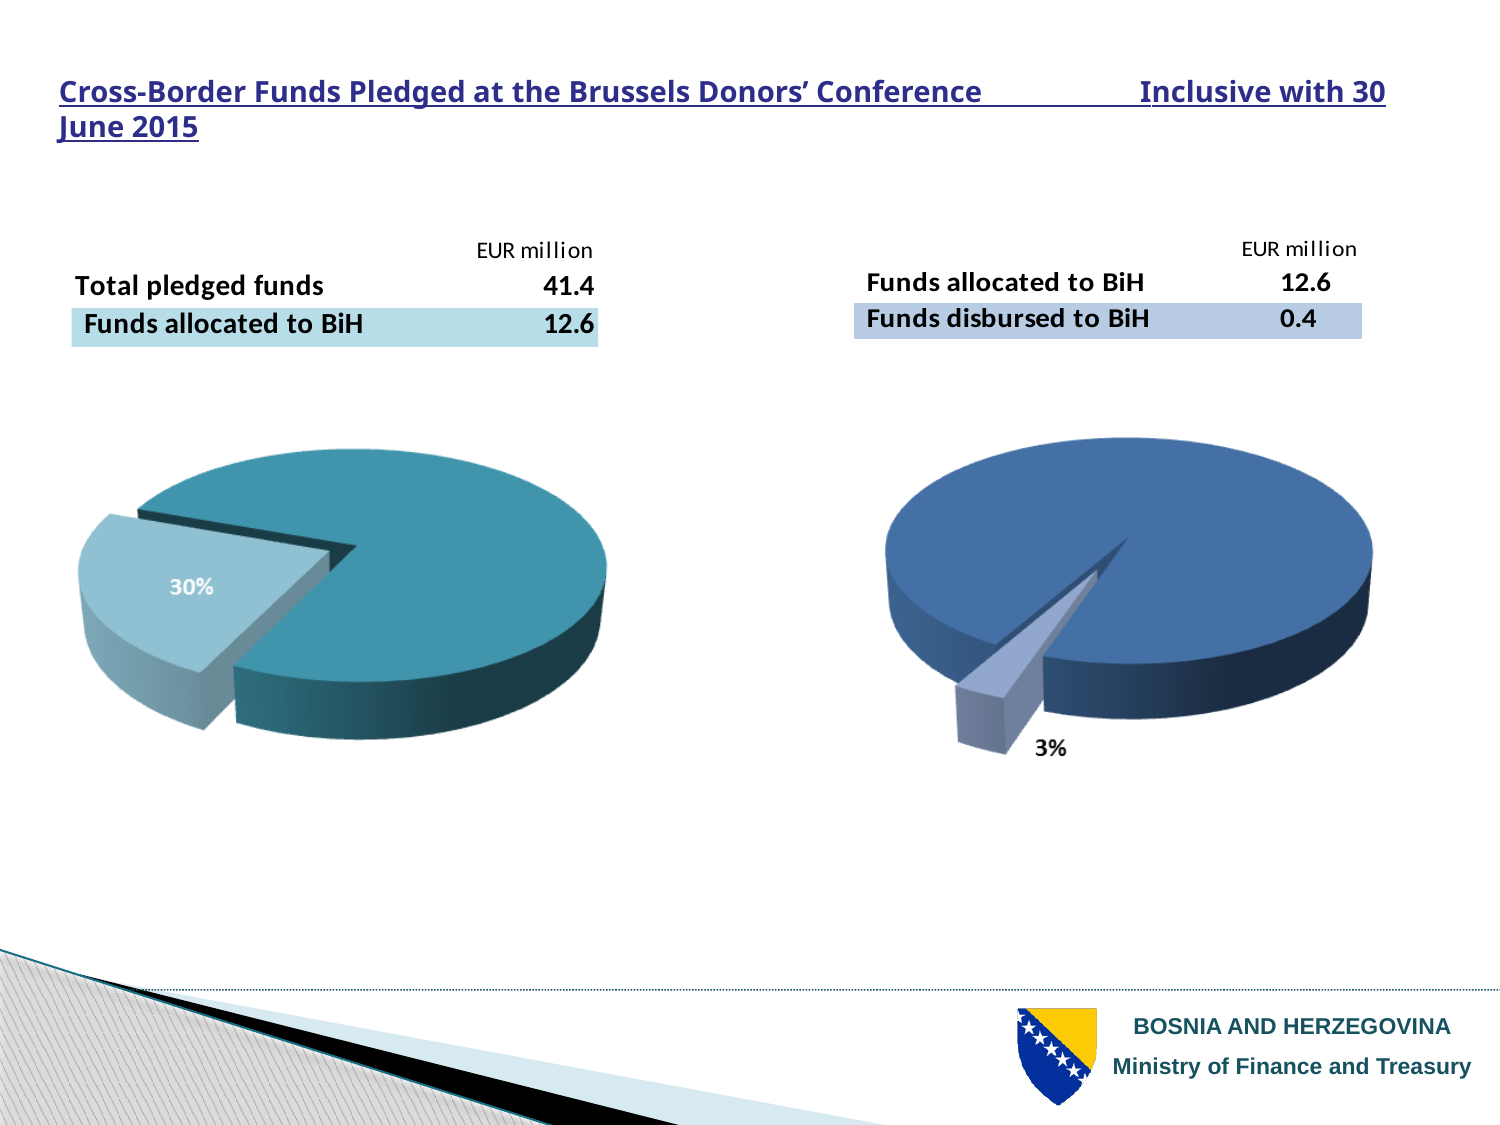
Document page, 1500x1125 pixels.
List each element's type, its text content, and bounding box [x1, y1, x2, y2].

picture [837, 399, 1412, 818]
picture [852, 233, 1364, 341]
picture [1017, 1008, 1098, 1106]
picture [40, 380, 643, 837]
text_box BOSNIA AND HERZEGOVINA Ministry of Finance and Treasury [1096, 1004, 1489, 1125]
text_box Cross-Border Funds Pledged at the Brussels Donors’ Conference Inclusive with 30 June 2015 [44, 66, 1439, 151]
picture [69, 233, 601, 349]
